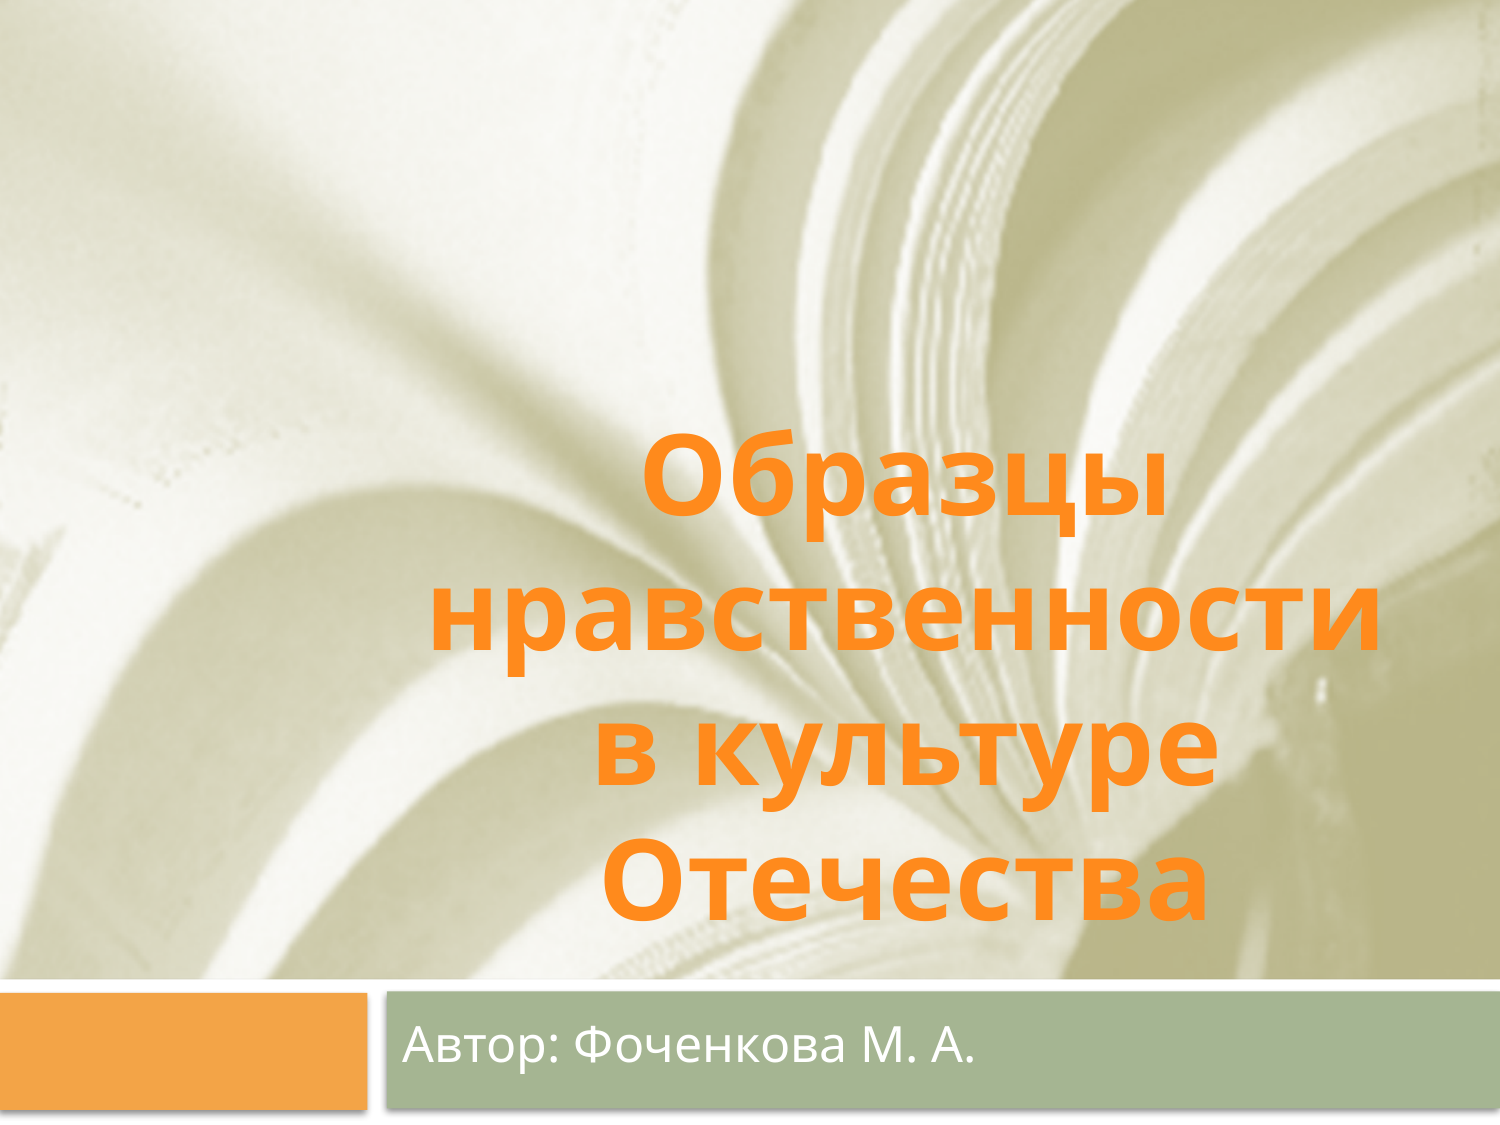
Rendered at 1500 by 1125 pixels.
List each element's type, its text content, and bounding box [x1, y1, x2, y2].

title Образцы нравственности в культуре Отечества [375, 712, 1438, 950]
subtitle Автор: Фоченкова М. А. [387, 992, 1488, 1105]
